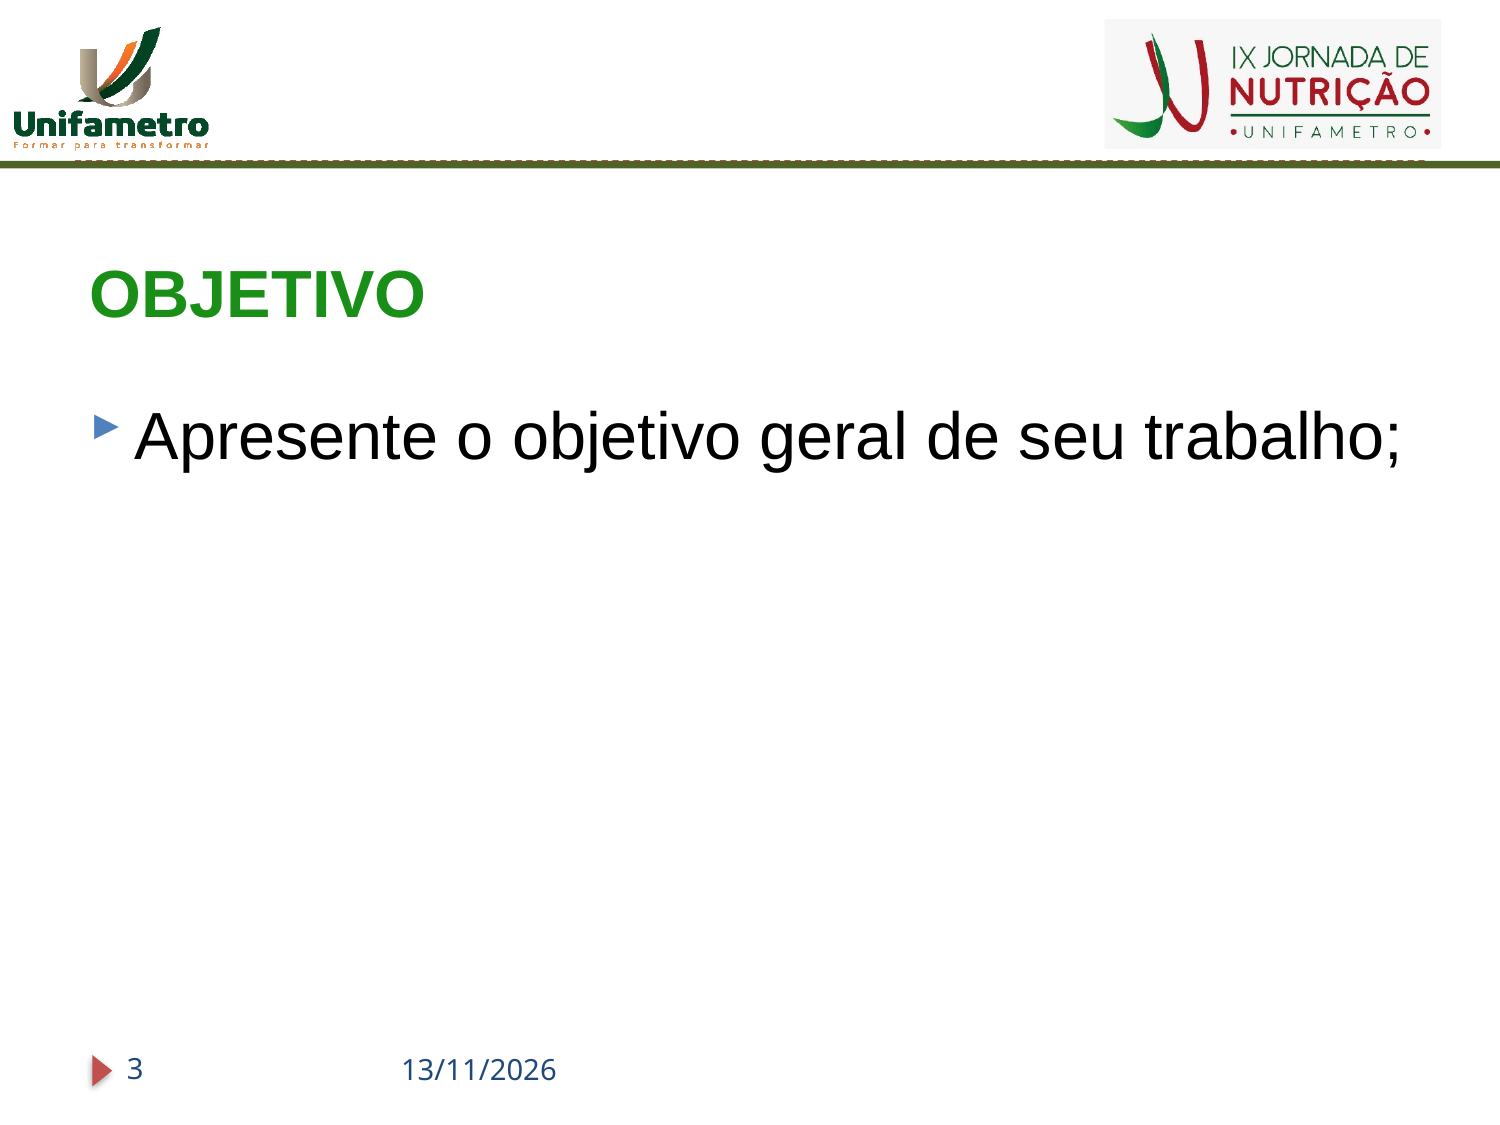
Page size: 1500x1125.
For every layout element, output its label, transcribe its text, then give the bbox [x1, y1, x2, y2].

title OBJETIVO [75, 175, 1425, 339]
list Apresente o objetivo geral de seu trabalho; [75, 385, 1425, 953]
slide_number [386, 1043, 585, 1104]
picture [1104, 18, 1442, 150]
picture [9, 22, 215, 151]
slide_number 3 [112, 1042, 243, 1103]
